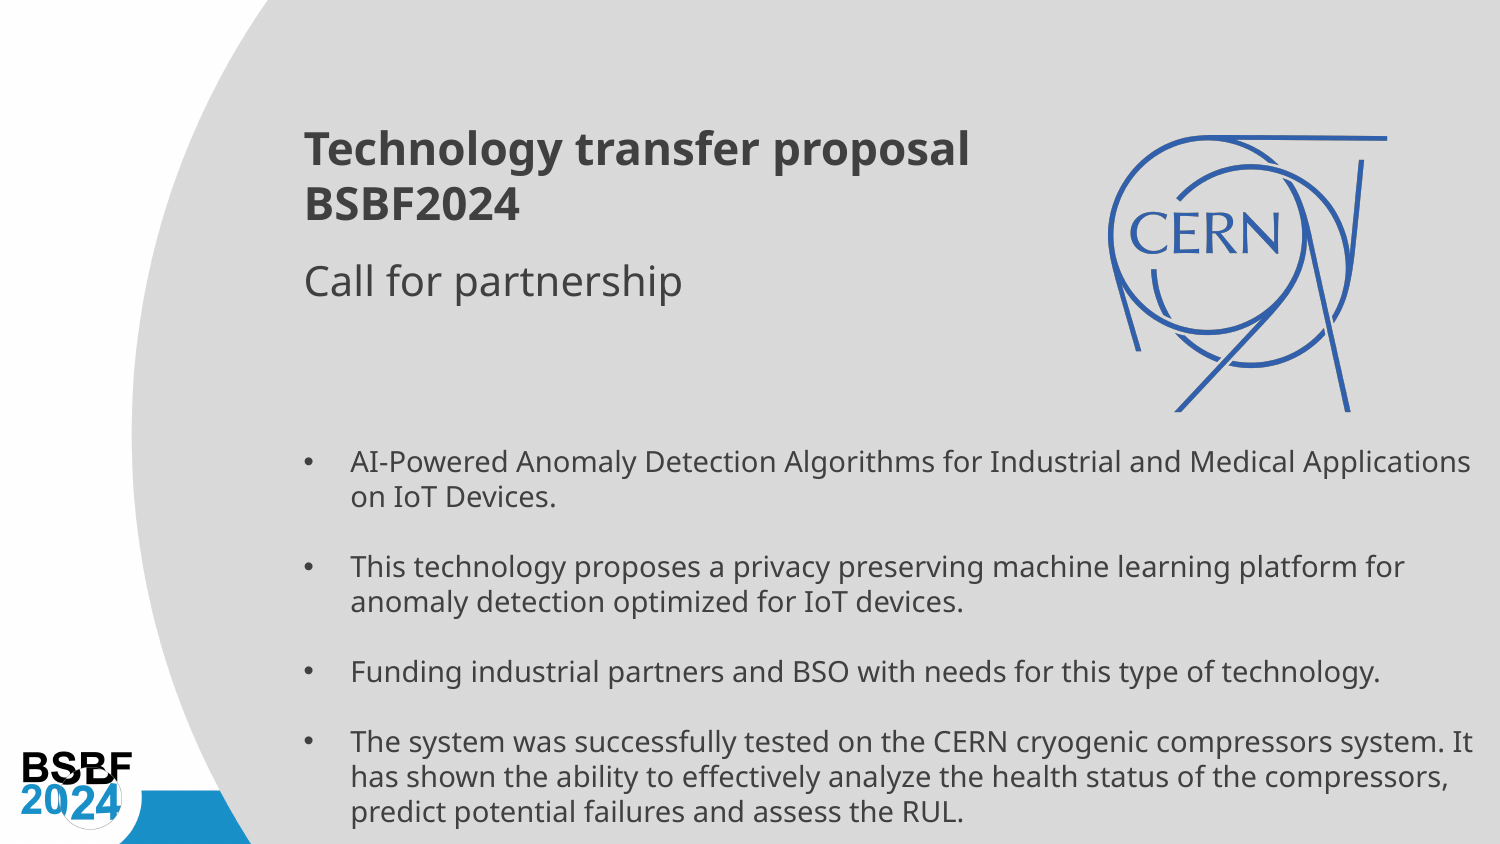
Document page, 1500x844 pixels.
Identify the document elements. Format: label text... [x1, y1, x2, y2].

picture [0, 0, 1500, 844]
text_box Technology transfer proposal BSBF2024 Call for partnership [288, 112, 1131, 313]
text_box AI-Powered Anomaly Detection Algorithms for Industrial and Medical Applications on IoT Devices. This technology proposes a privacy preserving machine learning platform for anomaly detection optimized for IoT devices. Funding industrial partners and BSO with needs for this type of technology. The system was successfully tested on the CERN cryogenic compressors system. It has shown the ability to effectively analyze the health status of the compressors, predict potential failures and assess the RUL. [288, 436, 1500, 836]
